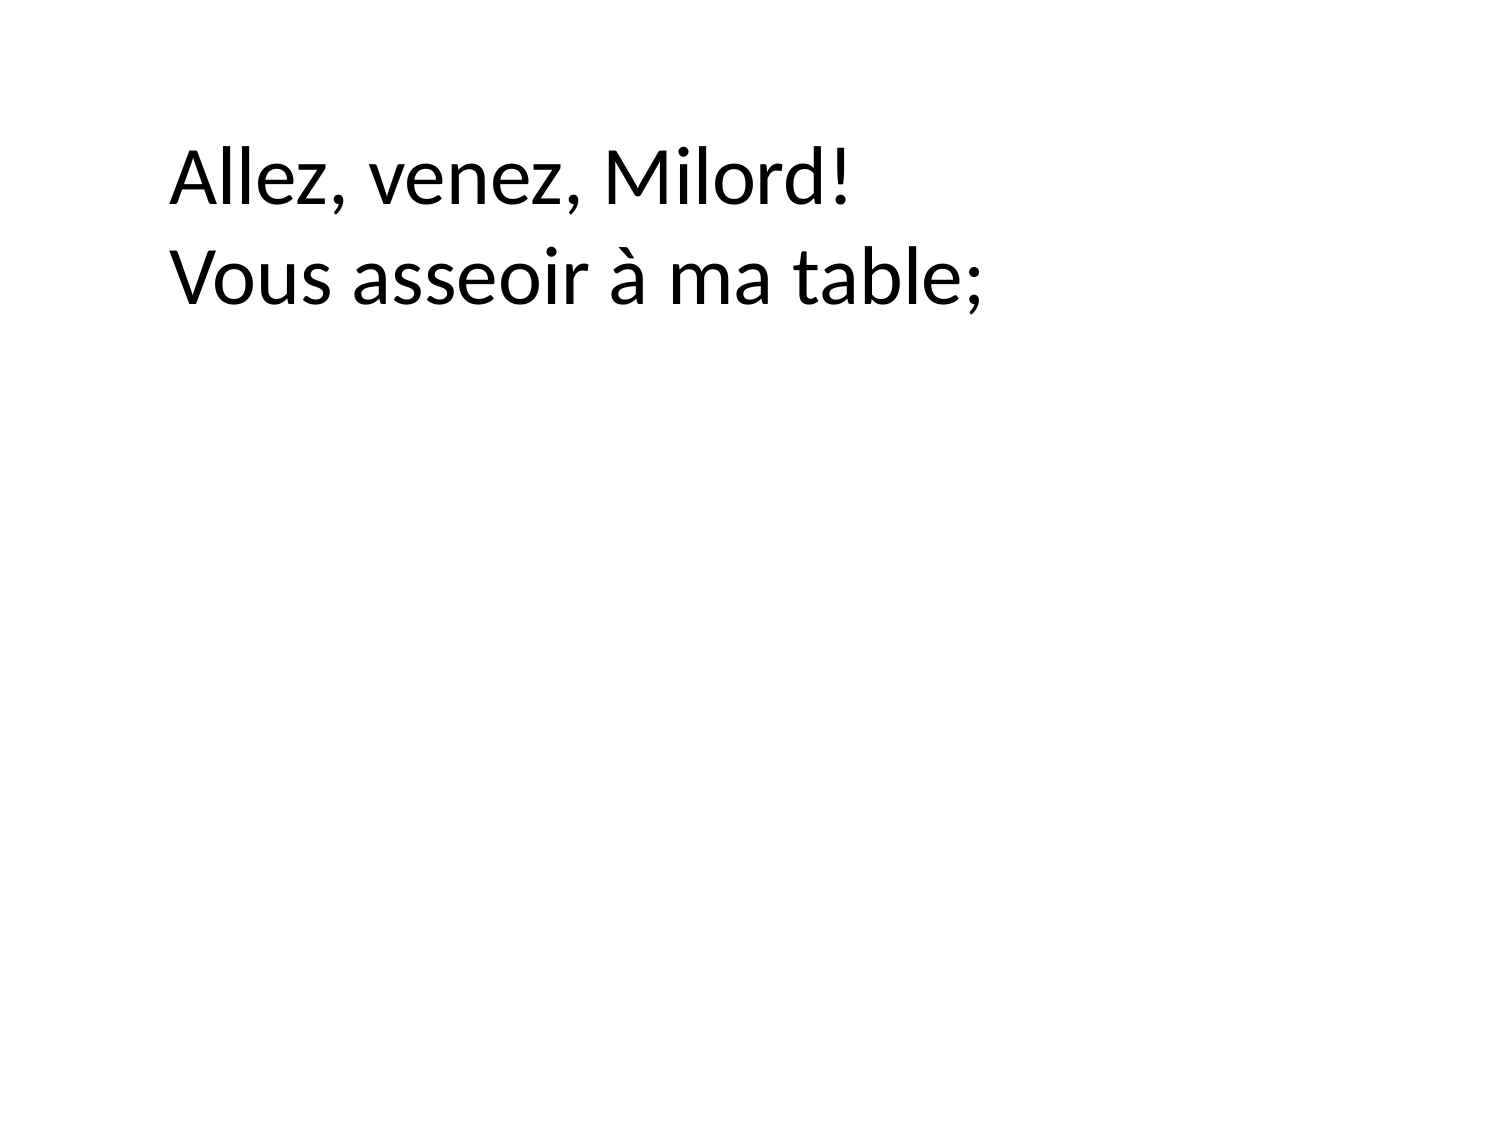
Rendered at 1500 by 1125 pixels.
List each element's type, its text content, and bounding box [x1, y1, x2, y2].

text_box Allez, venez, Milord! Vous asseoir à ma table; [154, 113, 1002, 329]
